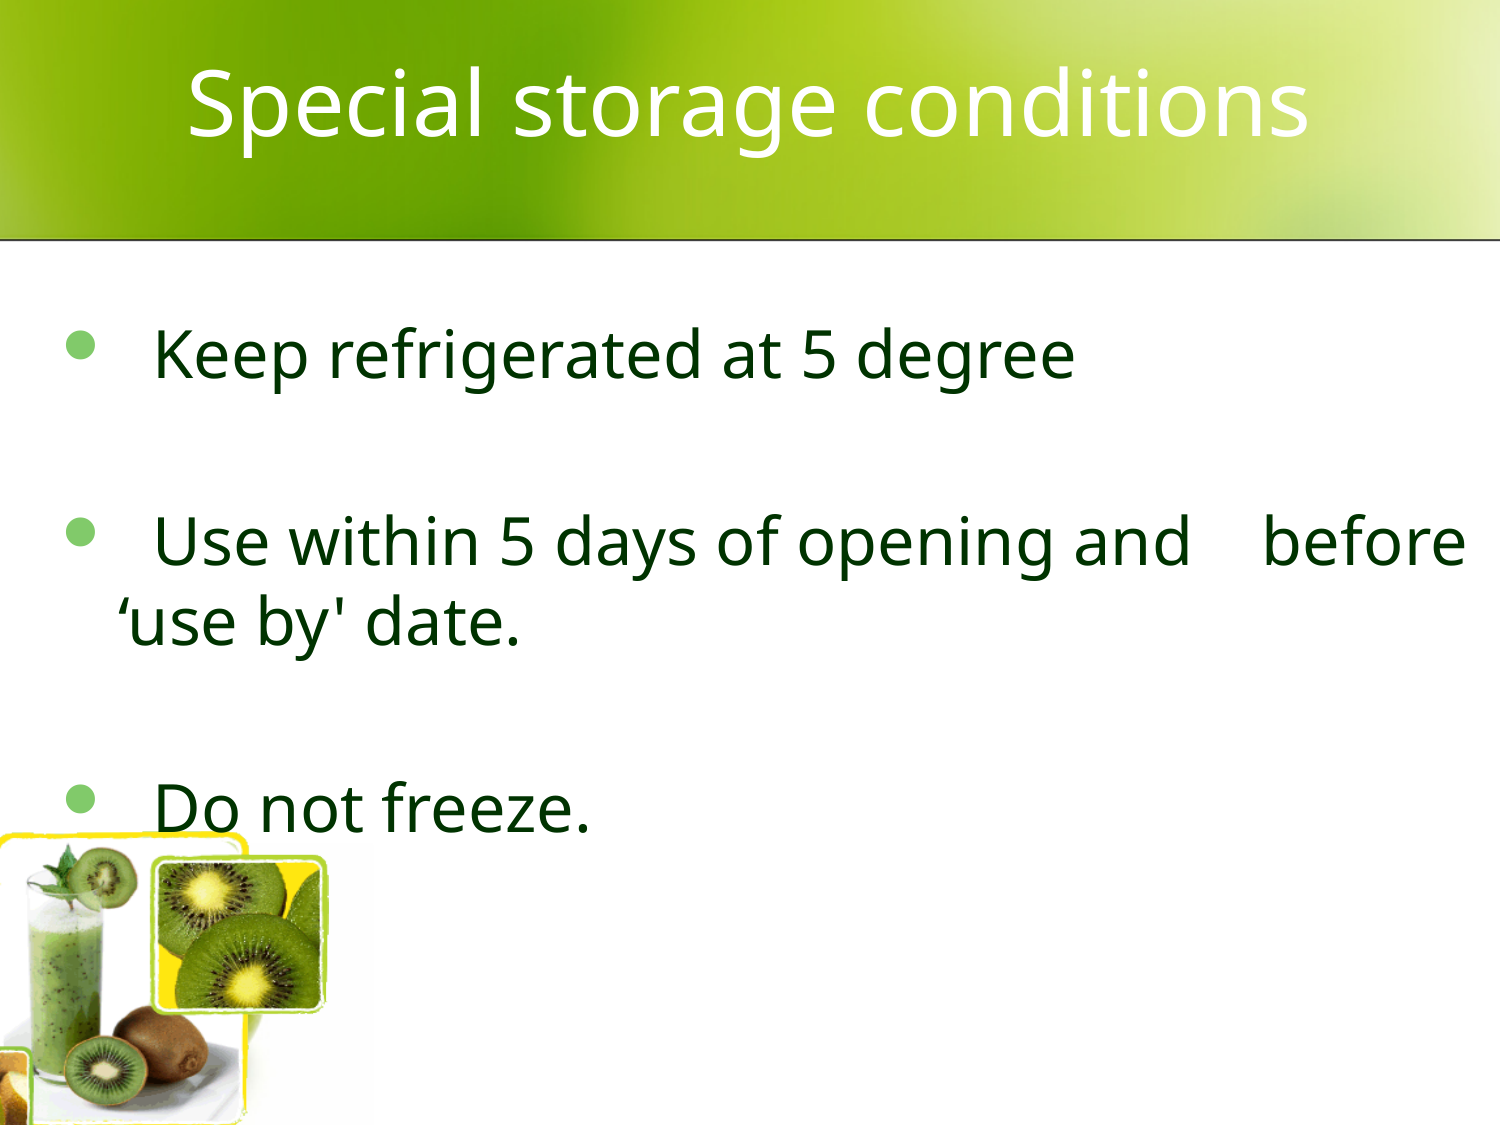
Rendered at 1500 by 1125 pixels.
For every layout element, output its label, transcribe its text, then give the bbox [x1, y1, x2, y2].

title Special storage conditions [62, 24, 1438, 176]
picture [0, 0, 1500, 1125]
list Keep refrigerated at 5 degree Use within 5 days of opening and before ‘use by' date. Do not freeze. [46, 304, 1500, 700]
